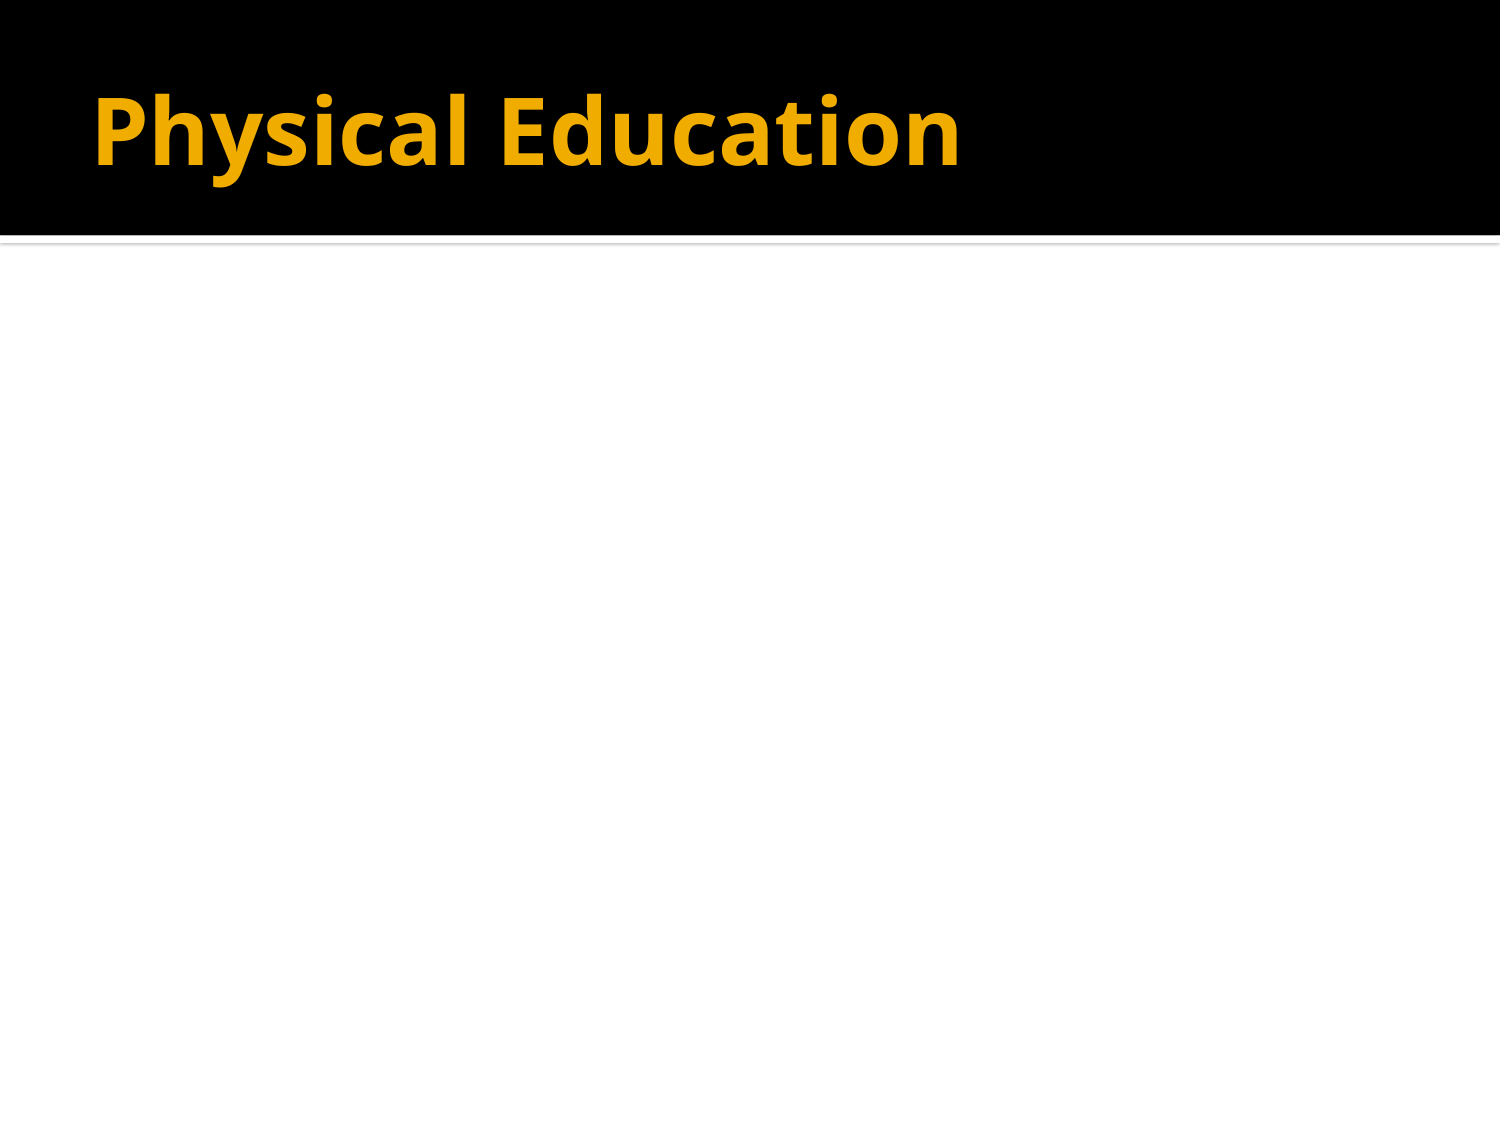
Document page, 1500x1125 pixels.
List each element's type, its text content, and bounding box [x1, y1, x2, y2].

title Physical Education [75, 25, 1425, 231]
